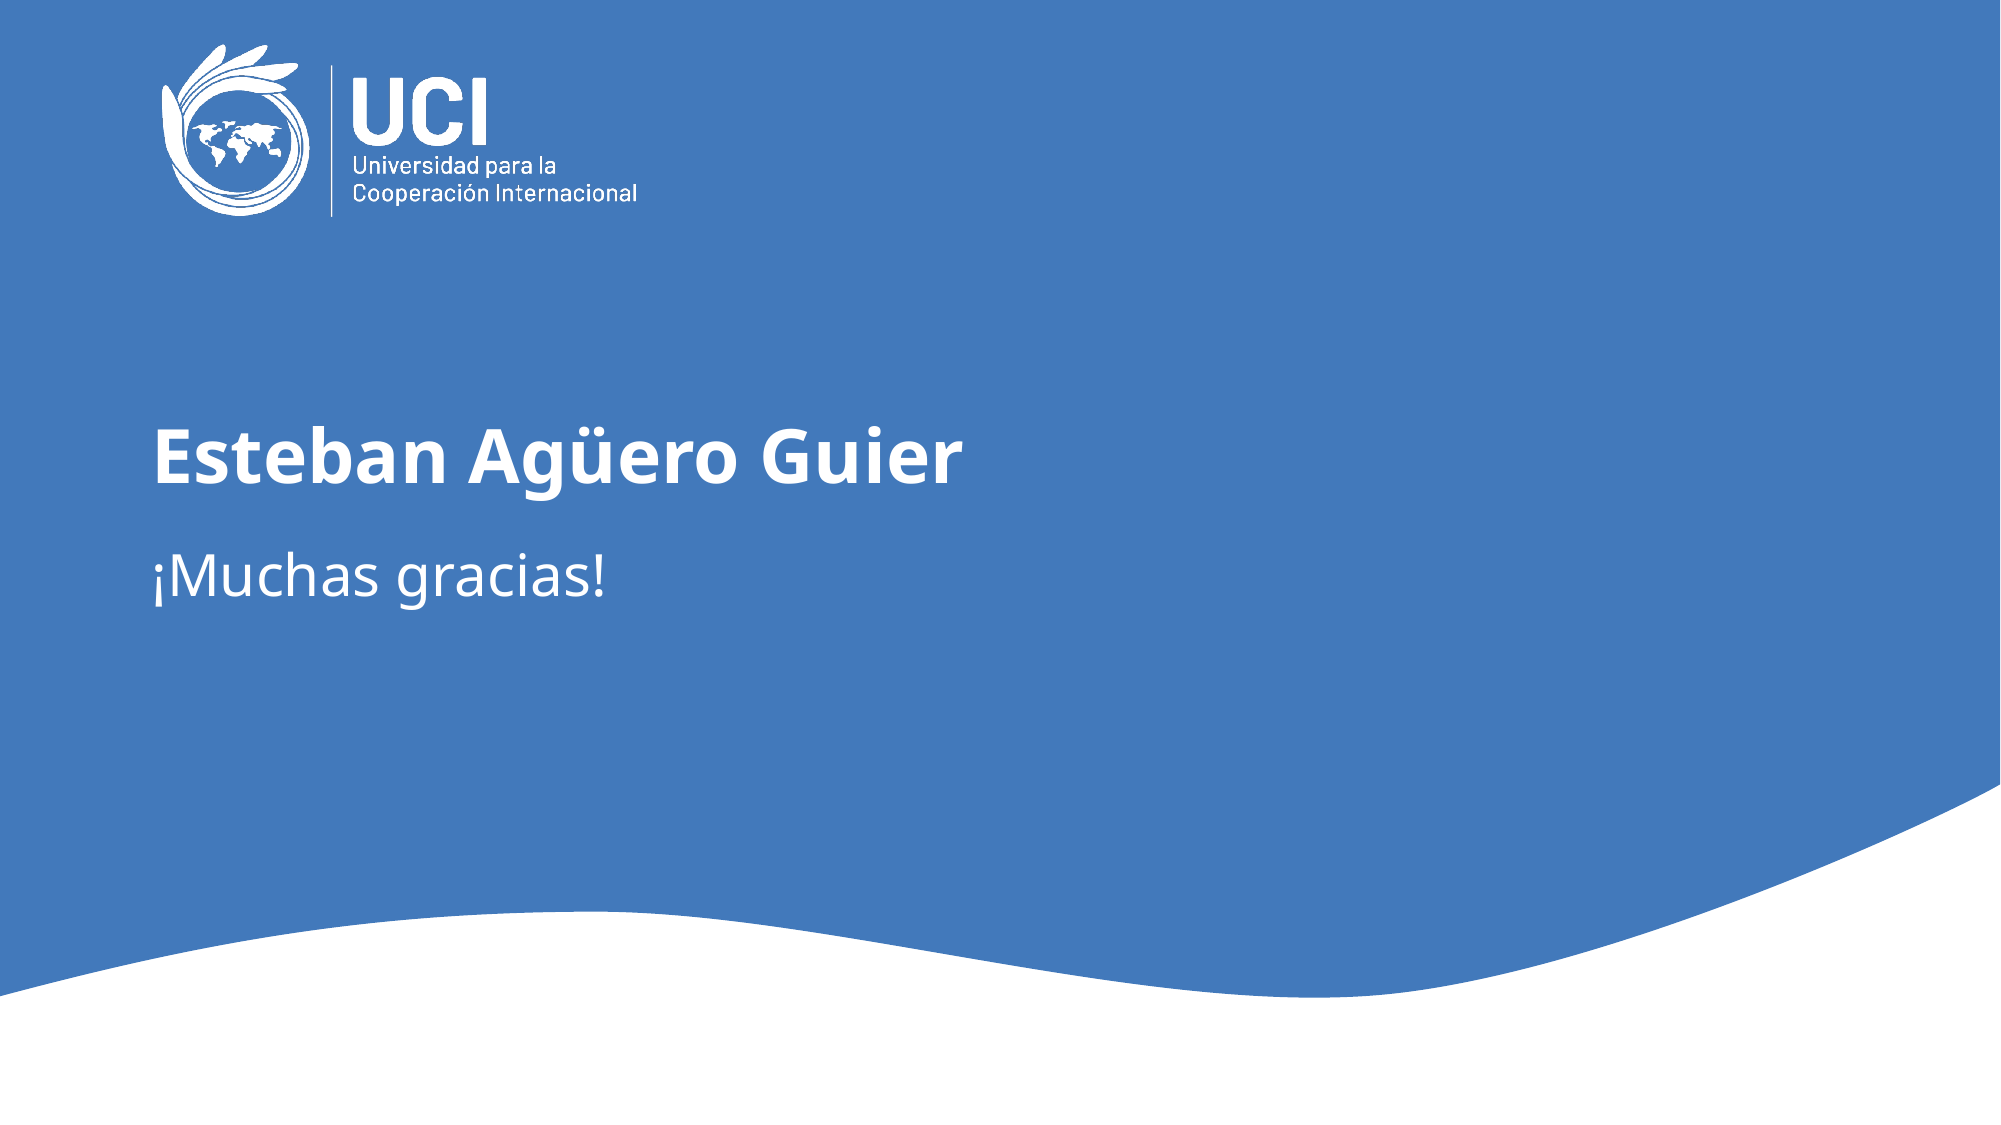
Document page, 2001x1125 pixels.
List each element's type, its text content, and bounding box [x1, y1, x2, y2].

list ¡Muchas gracias! [136, 538, 1862, 726]
picture [134, 9, 662, 251]
title Esteban Agüero Guier [136, 268, 1862, 508]
